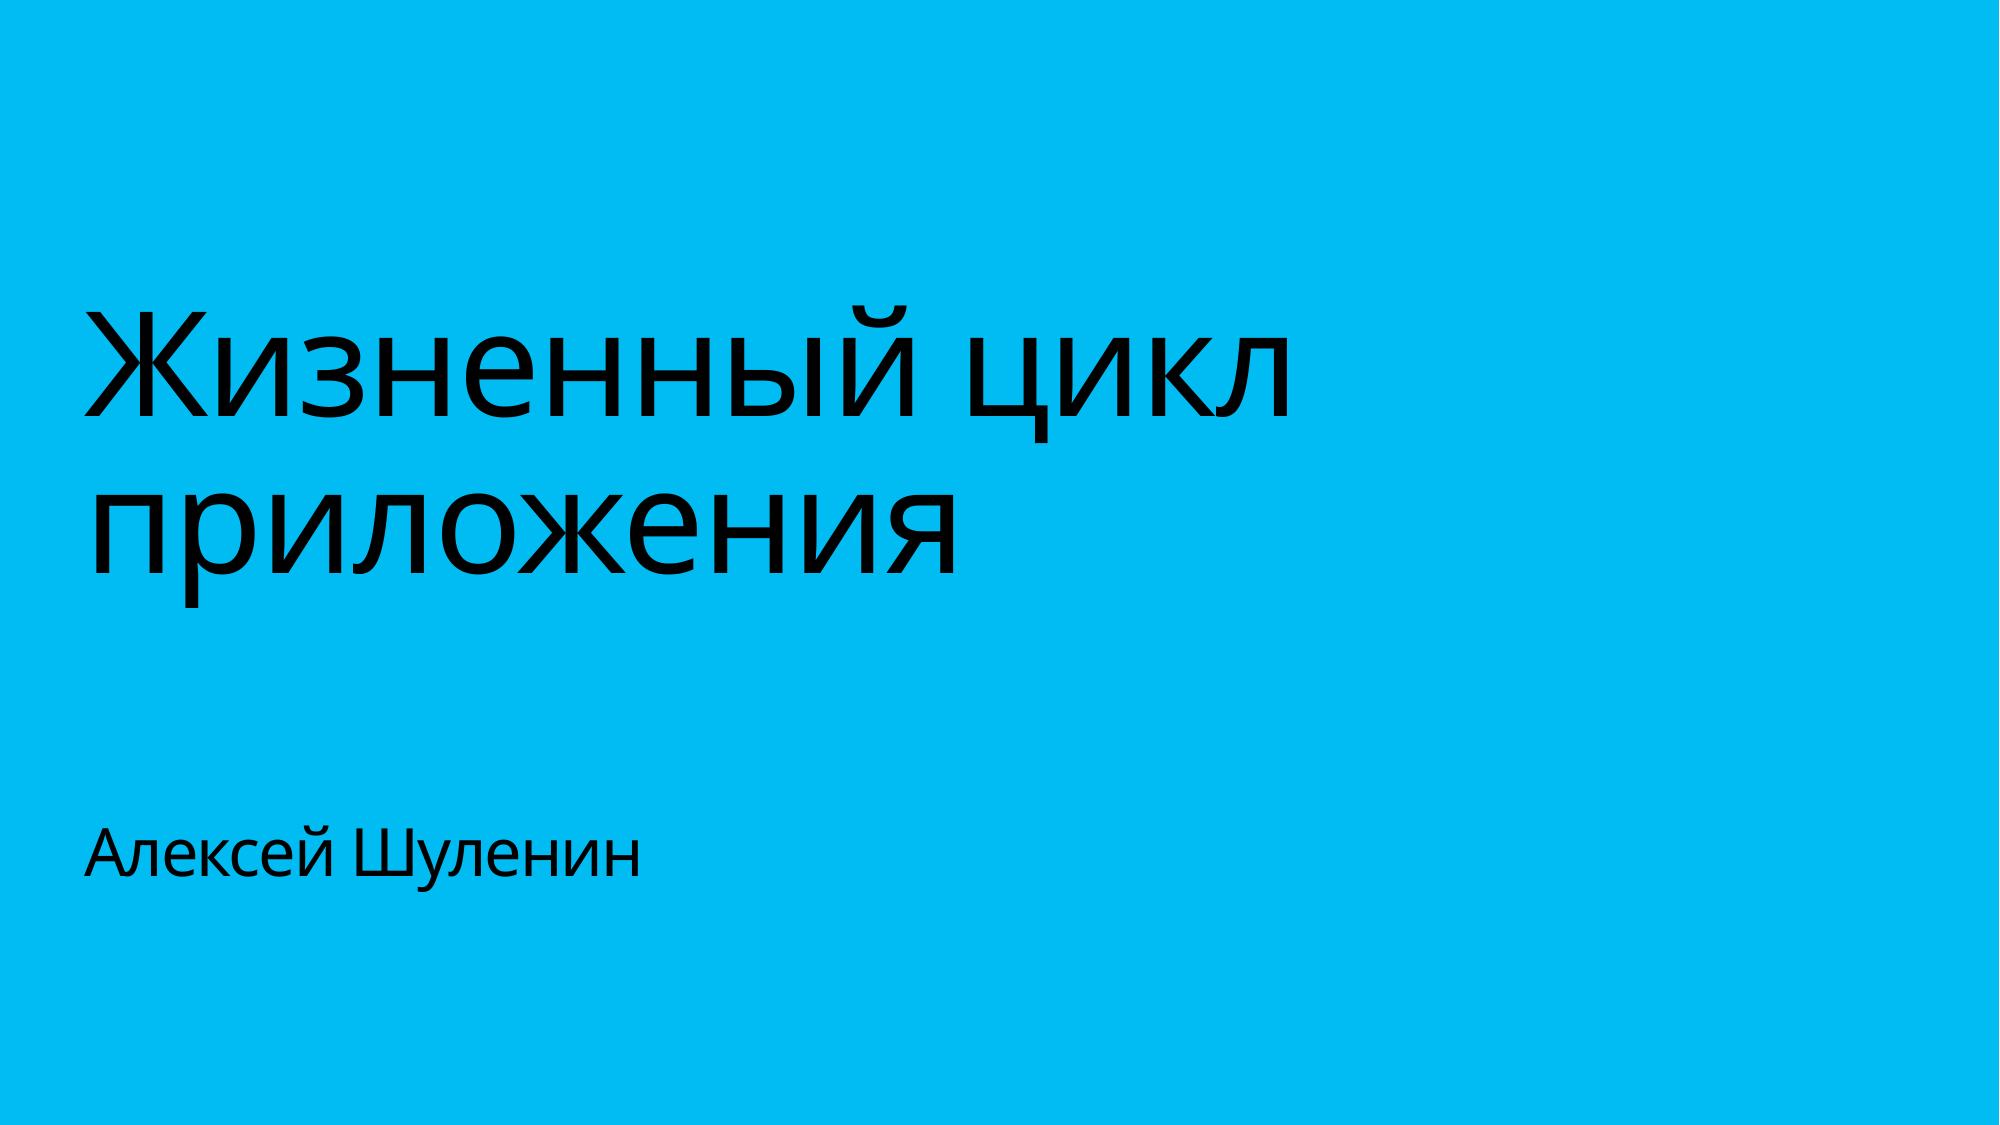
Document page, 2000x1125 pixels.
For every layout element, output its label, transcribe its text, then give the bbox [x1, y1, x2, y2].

list Жизненный цикл приложения [84, 290, 1926, 609]
list Алексей Шуленин [84, 819, 1317, 892]
